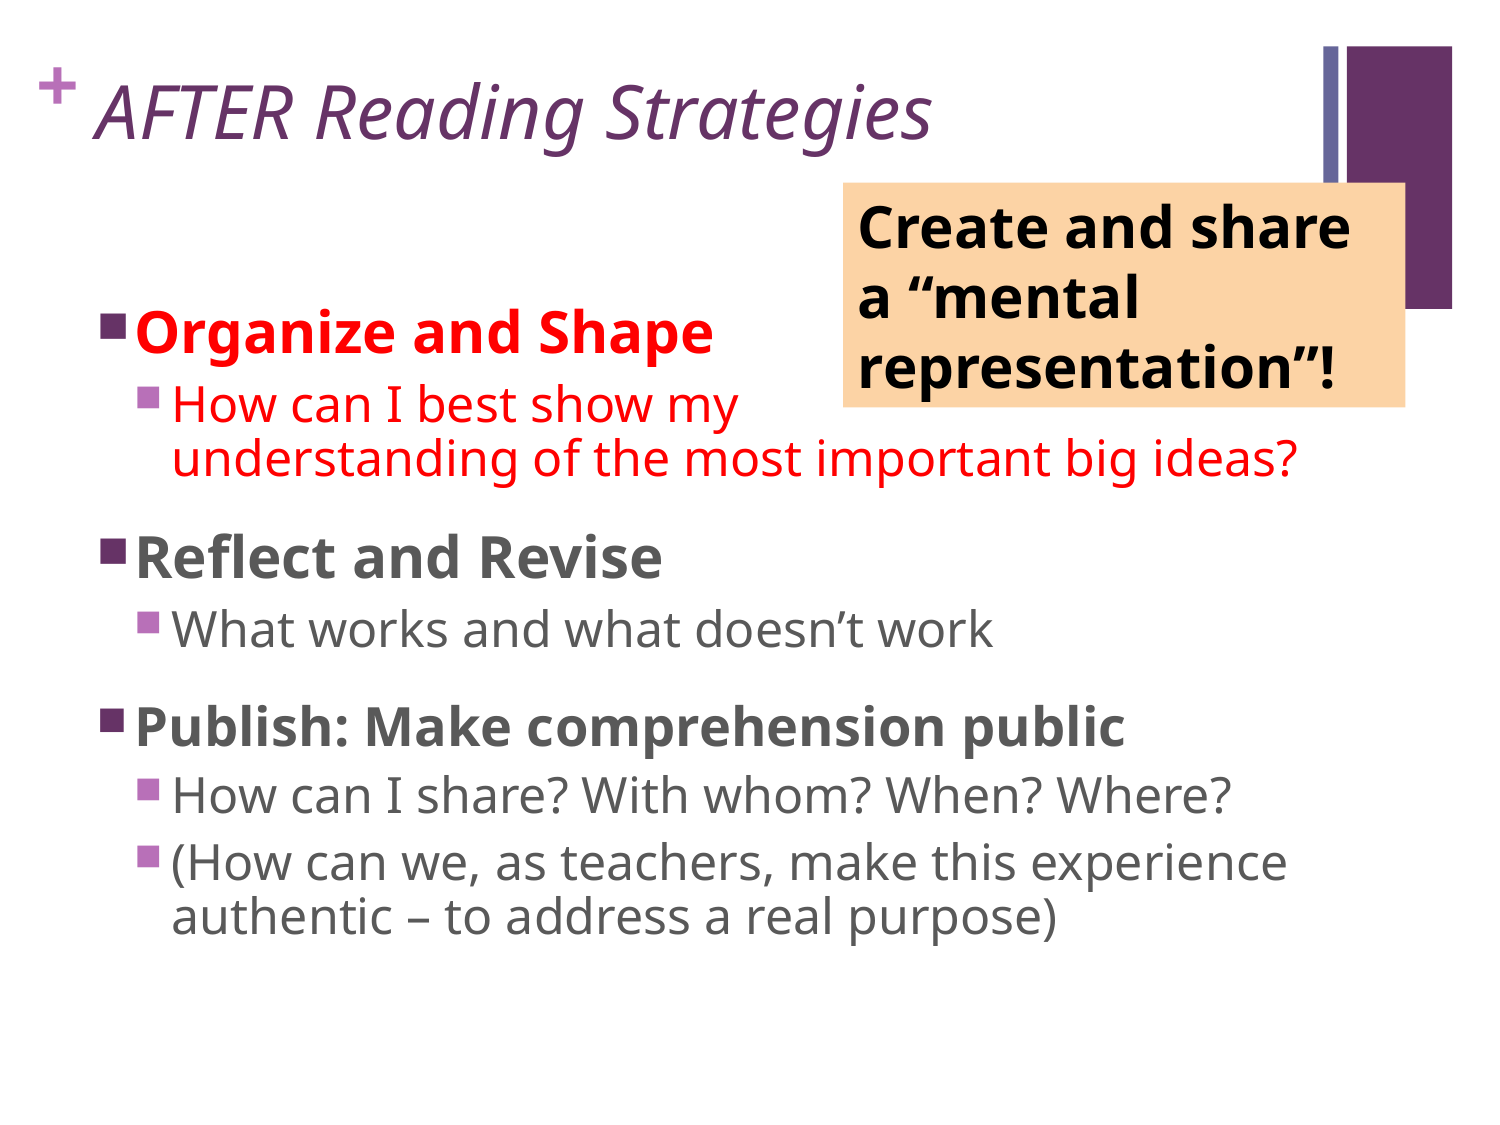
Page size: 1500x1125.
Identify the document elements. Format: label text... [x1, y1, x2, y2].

list Organize and Shape How can I best show my understanding of the most important big ideas? Reflect and Revise What works and what doesn’t work Publish: Make comprehension public How can I share? With whom? When? Where? (How can we, as teachers, make this experience authentic – to address a real purpose) [81, 296, 1406, 1125]
title AFTER Reading Strategies [81, 57, 1322, 241]
text_box Create and share a “mental representation”! [843, 182, 1406, 408]
